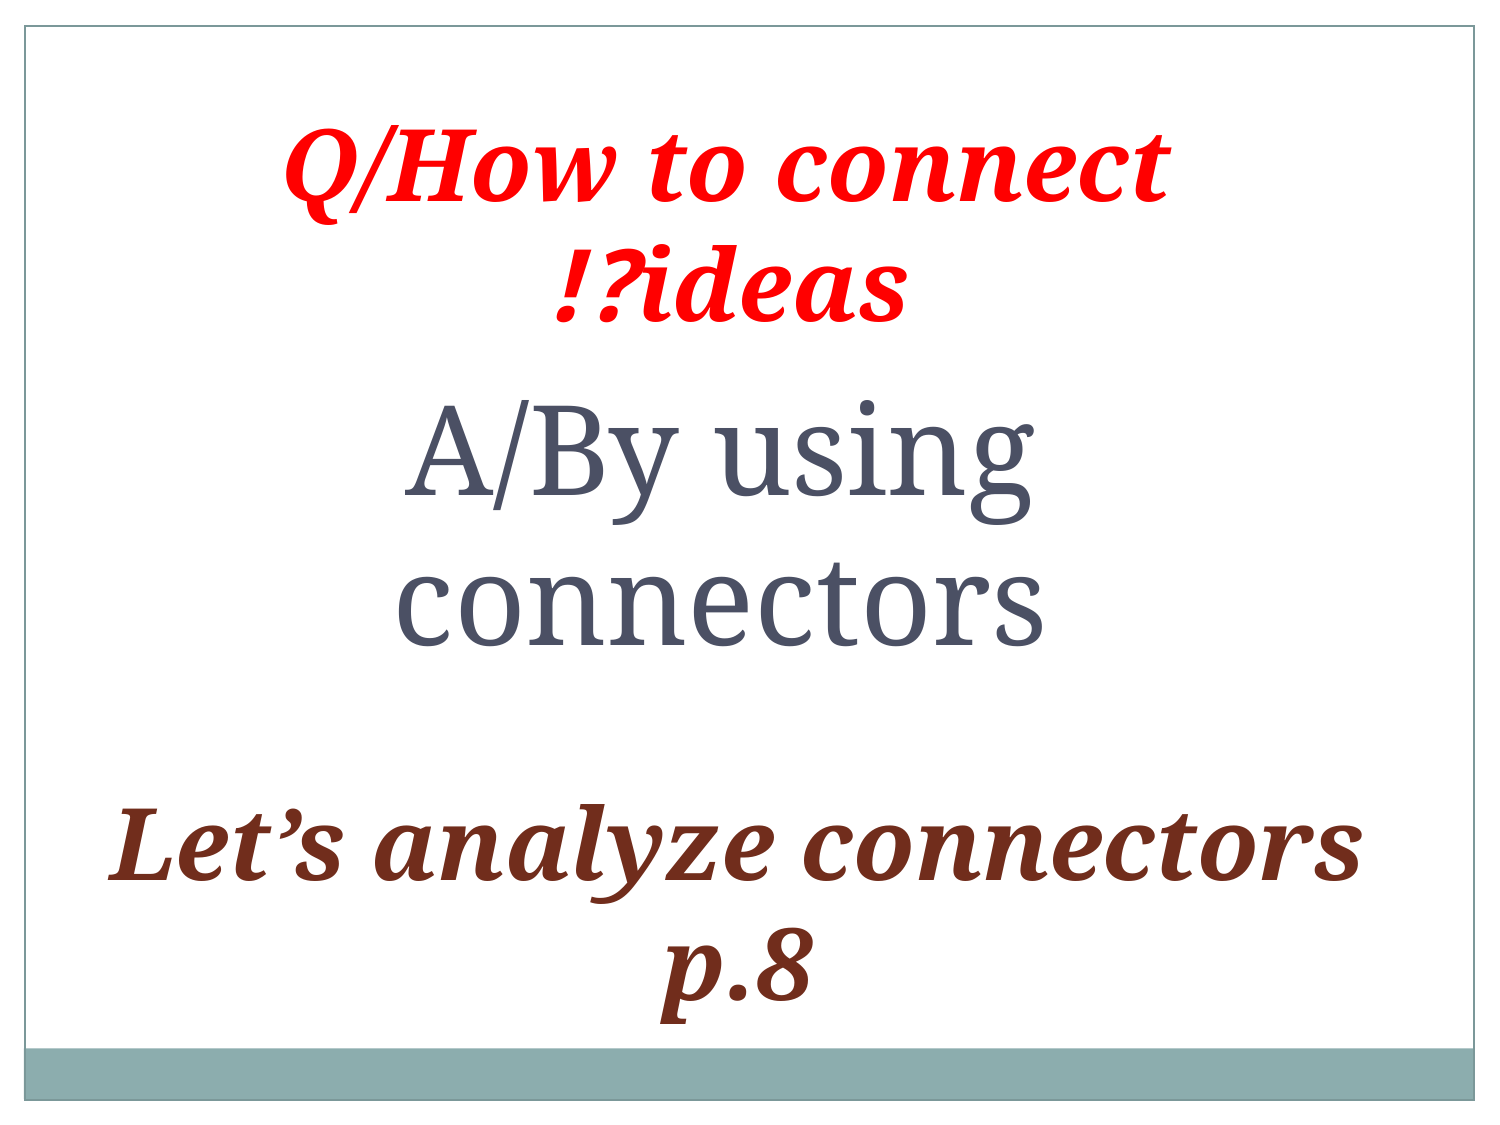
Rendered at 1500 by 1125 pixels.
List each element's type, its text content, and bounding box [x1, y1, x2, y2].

text_box Q/How to connect ideas?! [222, 94, 1231, 349]
text_box Let’s analyze connectors p.8 [46, 773, 1430, 1028]
text_box A/By using connectors [222, 363, 1219, 678]
